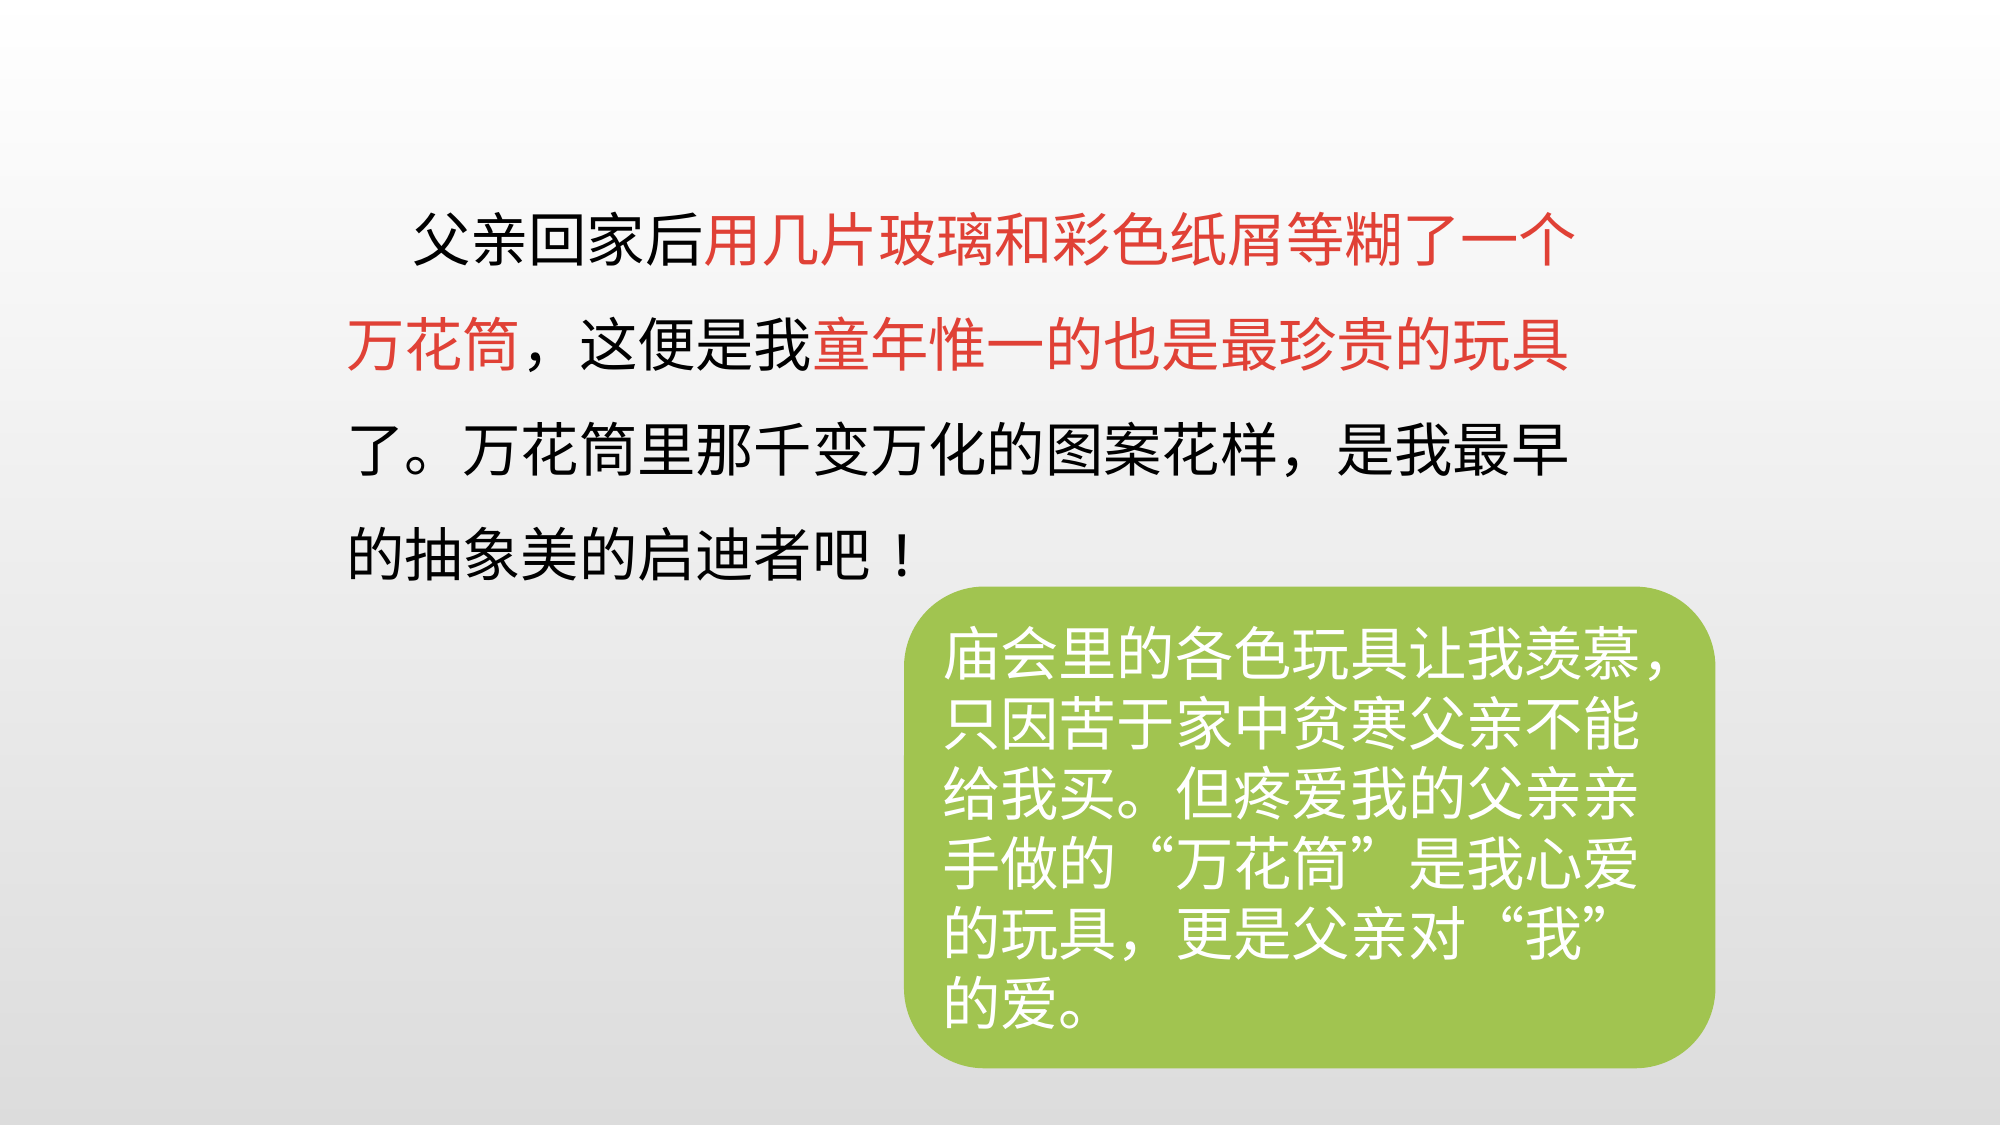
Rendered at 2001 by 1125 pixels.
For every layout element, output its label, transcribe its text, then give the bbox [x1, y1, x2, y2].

text_box 庙会里的各色玩具让我羡慕，只因苦于家中贫寒父亲不能给我买。但疼爱我的父亲亲手做的“万花筒”是我心爱的玩具，更是父亲对“我”的爱。 [902, 585, 1717, 1070]
text_box 父亲回家后用几片玻璃和彩色纸屑等糊了一个万花筒，这便是我童年惟一的也是最珍贵的玩具了。万花筒里那千变万化的图案花样，是我最早的抽象美的启迪者吧! [331, 160, 1643, 596]
